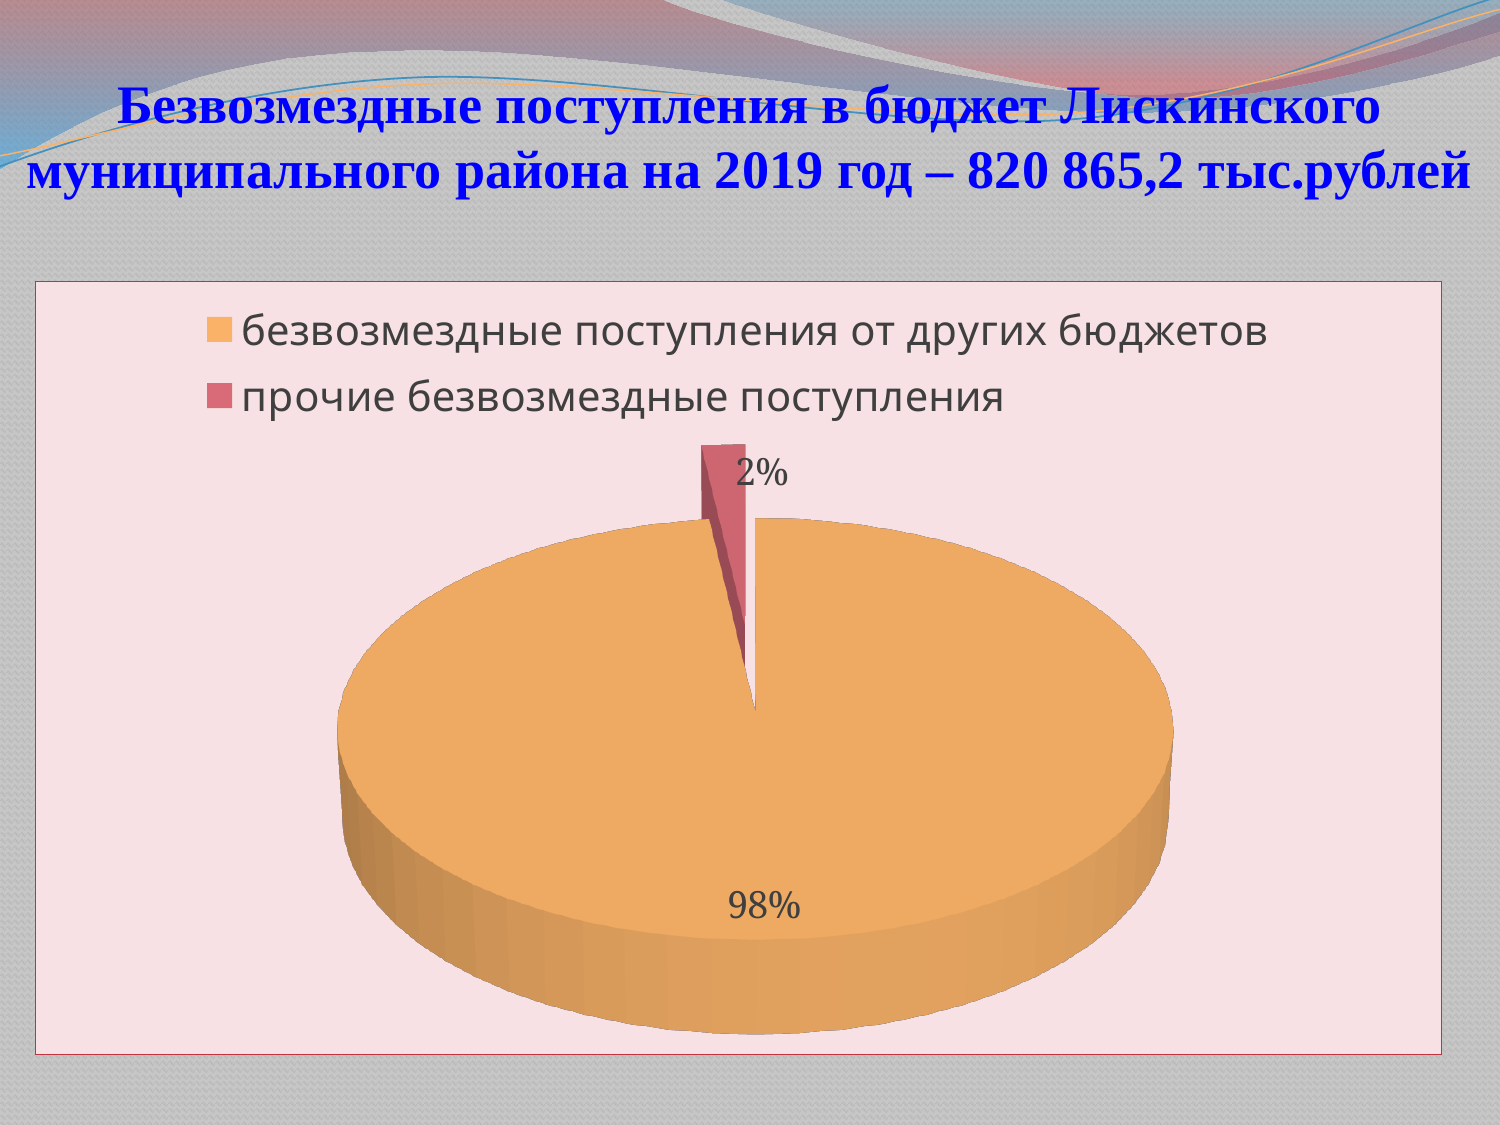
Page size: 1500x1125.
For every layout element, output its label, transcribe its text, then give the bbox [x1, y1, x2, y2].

title Безвозмездные поступления в бюджет Лискинского муниципального района на 2019 год – 820 865,2 тыс.рублей [0, 35, 1500, 200]
chart [34, 280, 1442, 1055]
